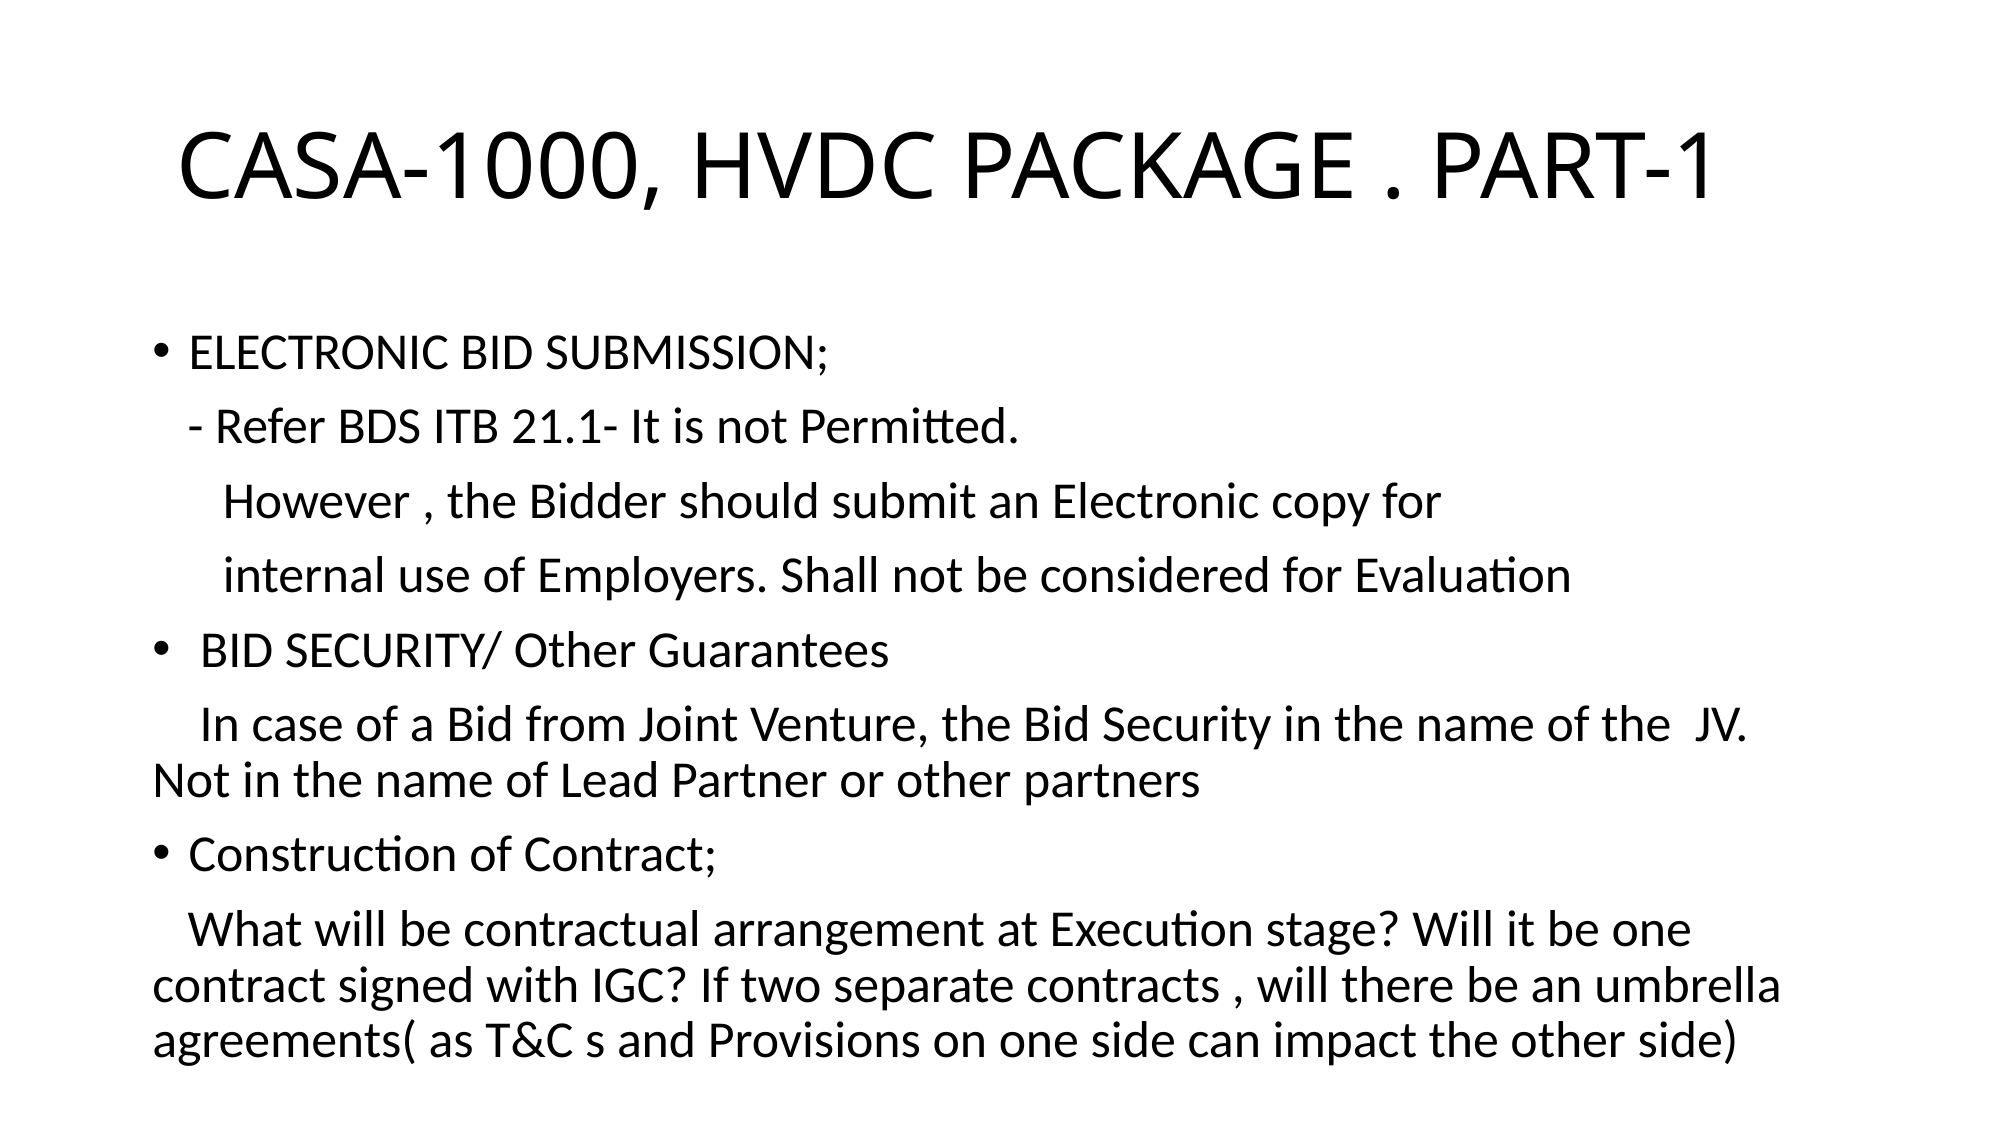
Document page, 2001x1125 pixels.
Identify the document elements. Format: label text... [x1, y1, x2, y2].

title CASA-1000, HVDC PACKAGE . PART-1 [137, 59, 1863, 236]
list ELECTRONIC BID SUBMISSION; - Refer BDS ITB 21.1- It is not Permitted. However , the Bidder should submit an Electronic copy for internal use of Employers. Shall not be considered for Evaluation BID SECURITY/ Other Guarantees In case of a Bid from Joint Venture, the Bid Security in the name of the JV. Not in the name of Lead Partner or other partners Construction of Contract; What will be contractual arrangement at Execution stage? Will it be one contract signed with IGC? If two separate contracts , will there be an umbrella agreements( as T&C s and Provisions on one side can impact the other side) [137, 236, 1863, 1080]
